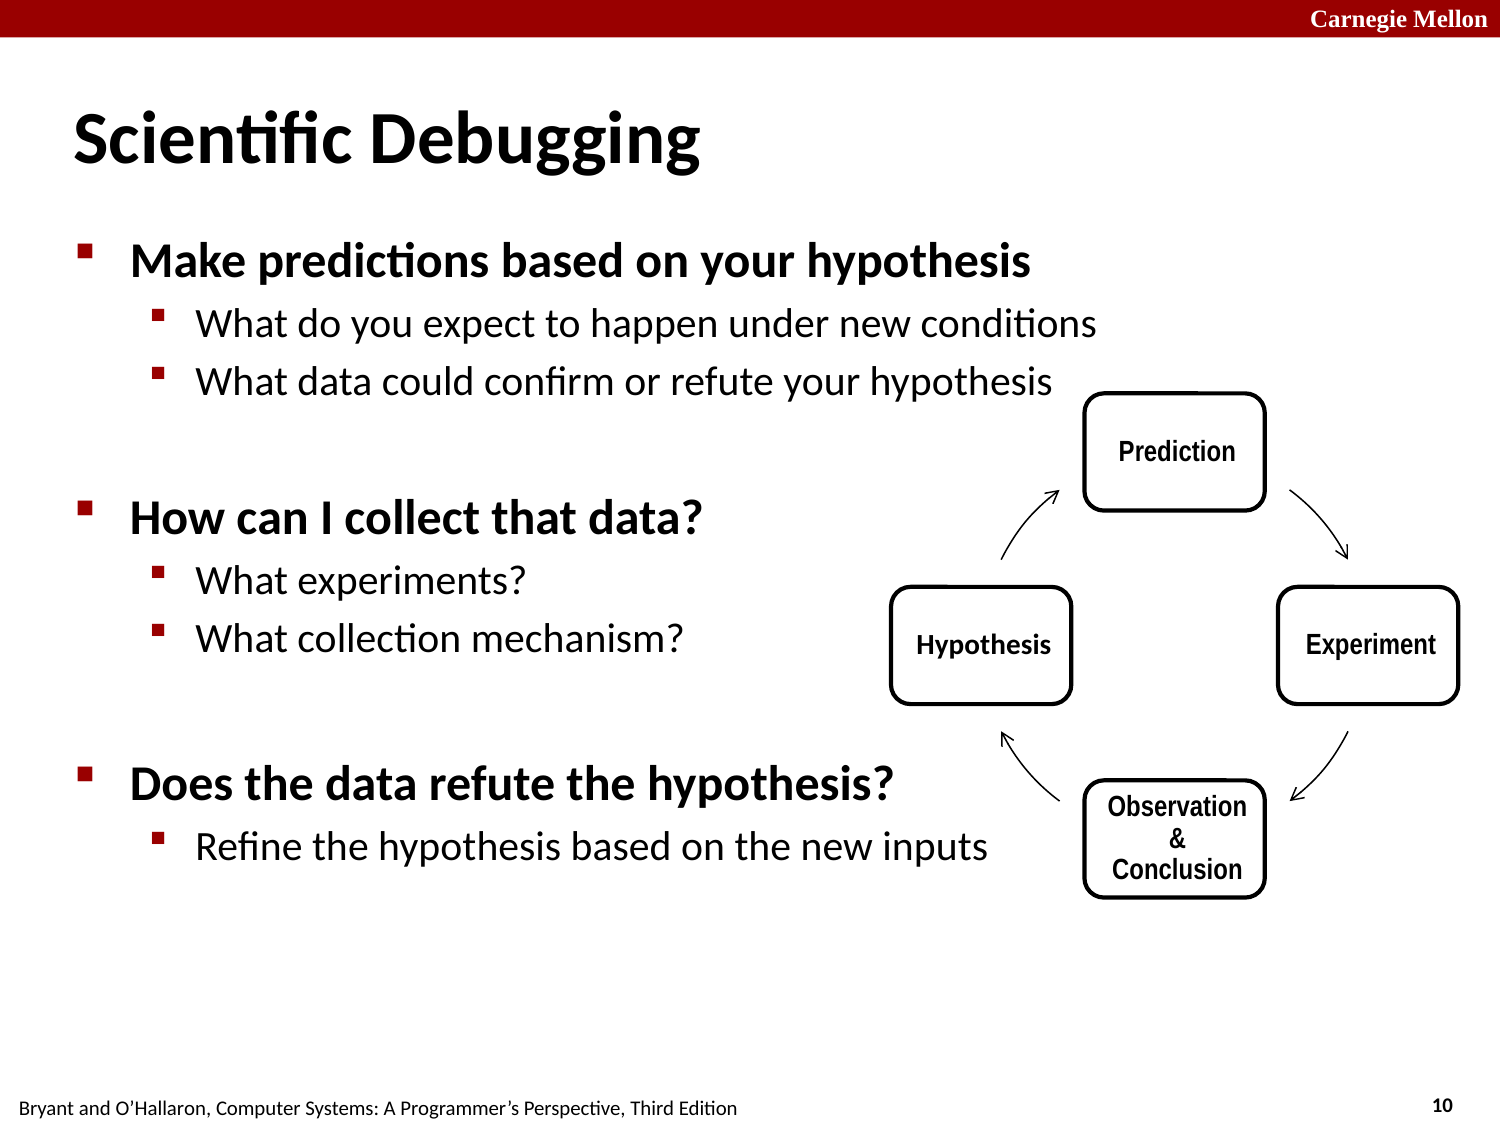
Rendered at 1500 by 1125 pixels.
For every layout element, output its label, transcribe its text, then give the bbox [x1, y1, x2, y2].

list Make predictions based on your hypothesis What do you expect to happen under new conditions What data could confirm or refute your hypothesis How can I collect that data? What experiments? What collection mechanism? Does the data refute the hypothesis? Refine the hypothesis based on the new inputs [58, 219, 1355, 583]
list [856, 392, 1494, 898]
title Scientific Debugging [58, 71, 1305, 197]
